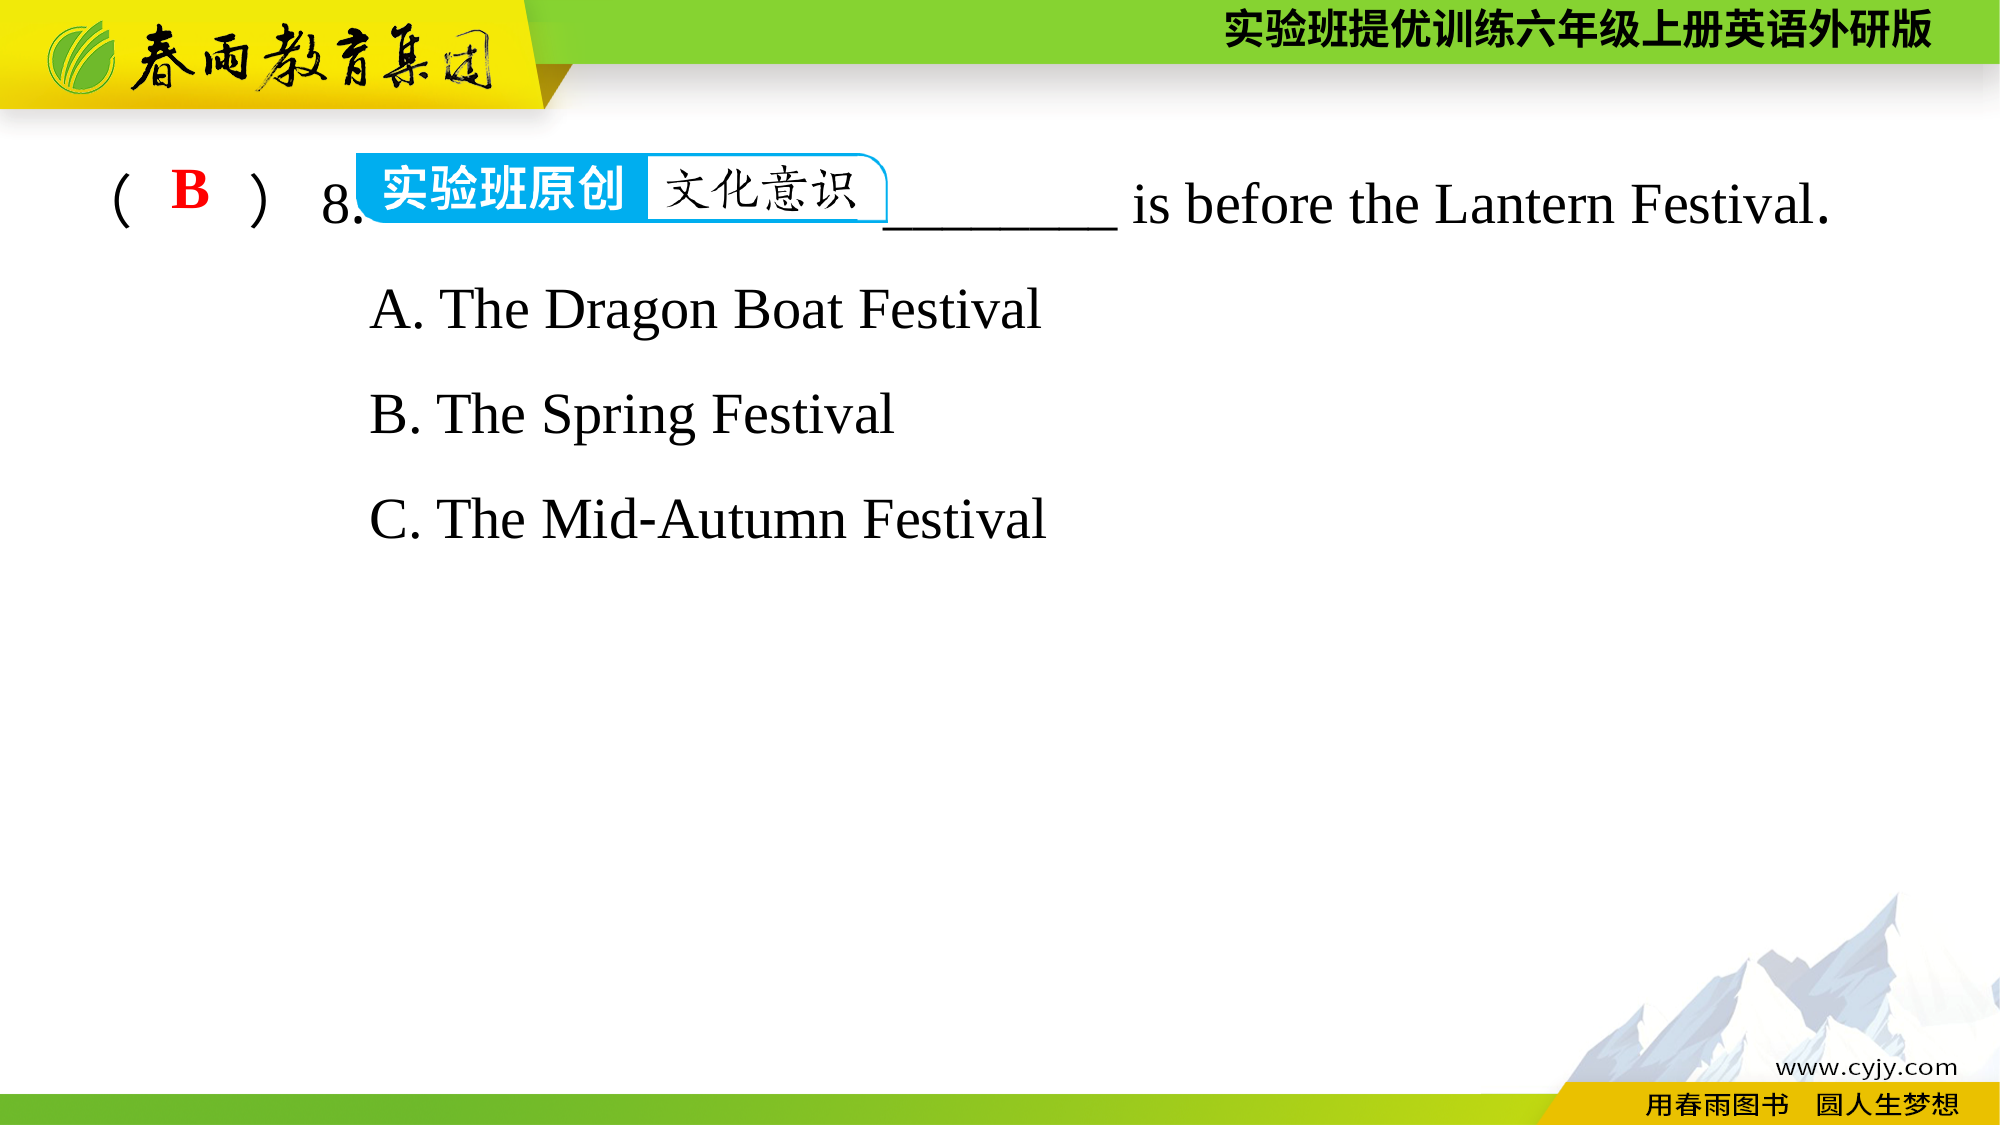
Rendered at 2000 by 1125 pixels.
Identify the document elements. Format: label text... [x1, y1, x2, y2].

text_box B [157, 143, 226, 228]
list （ ）8. ________ is before the Lantern Festival. A. The Dragon Boat Festival B. The Spring Festival C. The Mid-Autumn Festival [59, 122, 1944, 562]
picture [0, 0, 2000, 1125]
